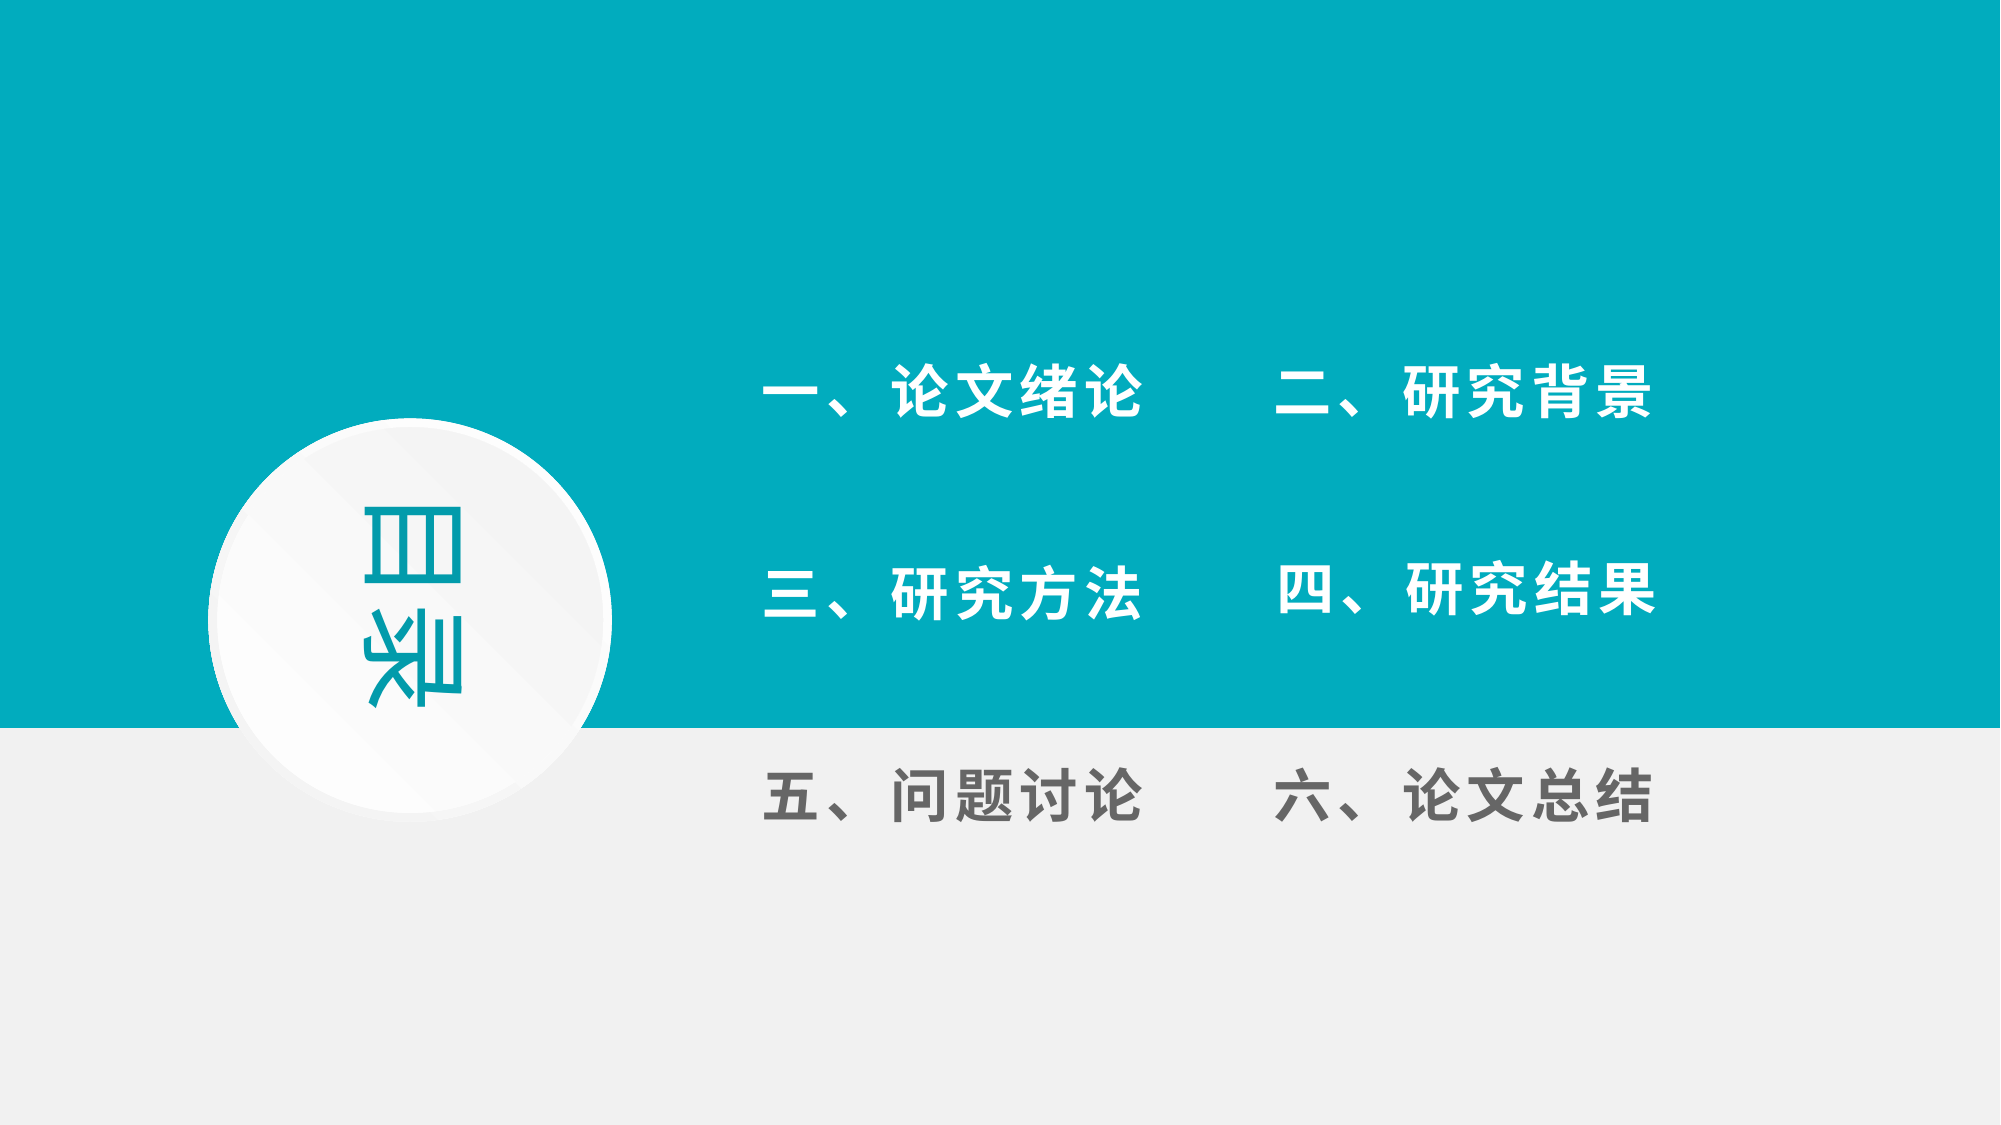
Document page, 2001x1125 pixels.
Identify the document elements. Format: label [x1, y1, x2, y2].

text_box [747, 544, 1718, 636]
text_box [208, 418, 612, 822]
text_box [0, 0, 2000, 729]
text_box [747, 751, 1715, 838]
text_box [747, 347, 1715, 434]
